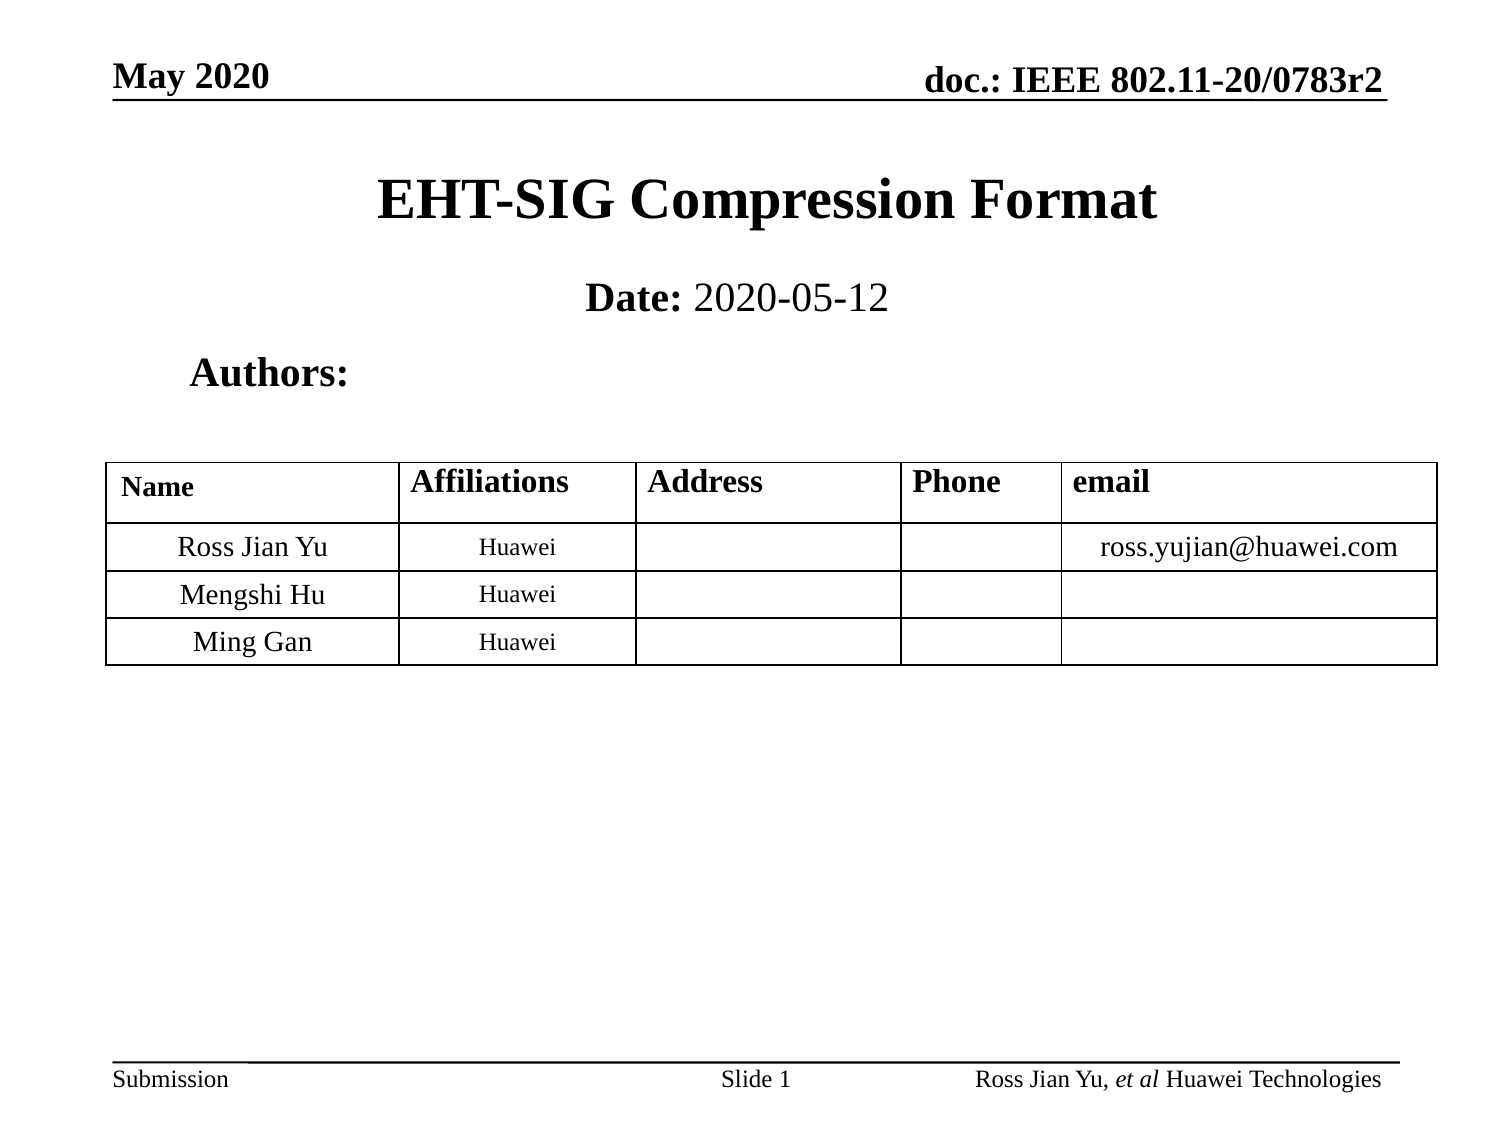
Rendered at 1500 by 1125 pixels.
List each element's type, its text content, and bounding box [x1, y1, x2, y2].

table_cell [1062, 572, 1436, 617]
table_cell [637, 572, 900, 617]
table_header email [1062, 463, 1436, 522]
table_cell ross.yujian@huawei.com [1062, 524, 1436, 570]
list Date: 2020-05-12 [99, 262, 1376, 326]
table_cell Ross Jian Yu [107, 524, 398, 570]
table_cell Mengshi Hu [107, 572, 398, 617]
table_cell [902, 572, 1061, 617]
table_header Address [637, 463, 900, 522]
table_cell [902, 619, 1061, 664]
text_box Authors: [174, 337, 412, 400]
table_cell [637, 524, 900, 570]
table_cell Ming Gan [107, 619, 398, 664]
table_cell [637, 619, 900, 664]
table_header Name [107, 463, 398, 522]
slide_number Slide 1 [712, 1061, 800, 1093]
table_header Affiliations [400, 463, 635, 522]
table_cell Huawei [400, 524, 635, 570]
table_cell [1062, 619, 1436, 664]
title EHT-SIG Compression Format [27, 124, 1500, 251]
table_cell Huawei [400, 619, 635, 664]
table_cell [902, 524, 1061, 570]
table_cell Huawei [400, 572, 635, 617]
table_header Phone [902, 463, 1061, 522]
